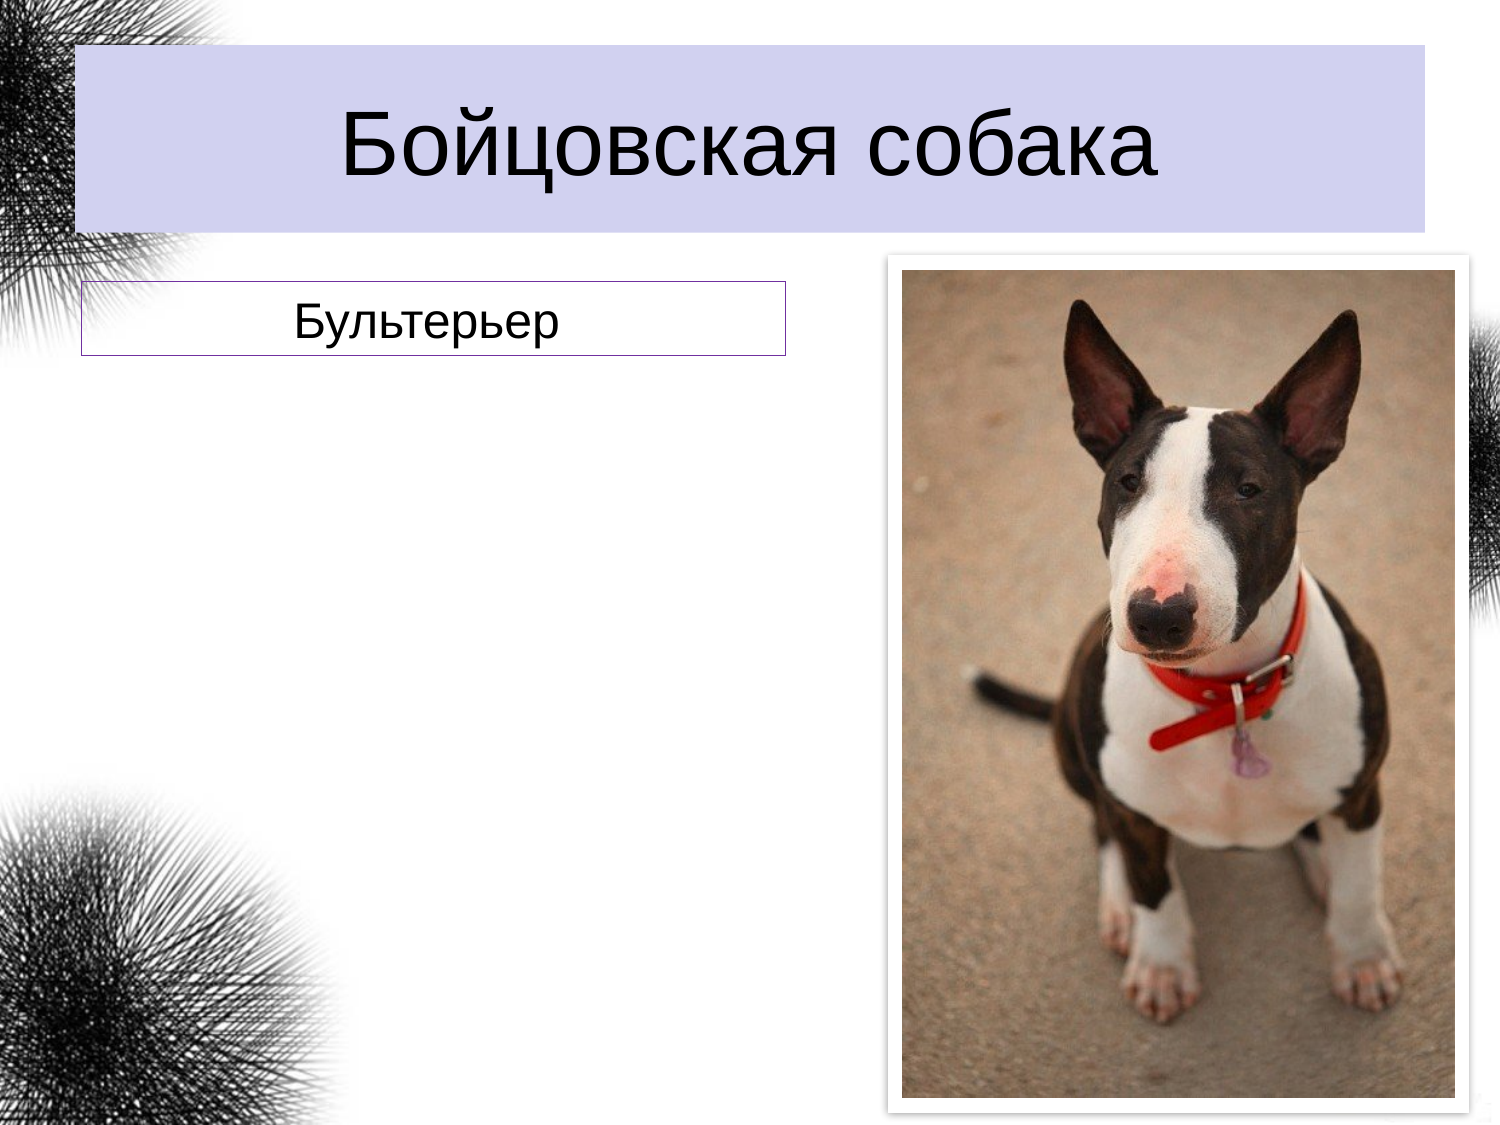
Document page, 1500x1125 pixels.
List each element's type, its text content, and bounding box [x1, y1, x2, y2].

text_box Бультерьер [81, 281, 786, 356]
picture [0, 0, 1500, 1125]
title Бойцовская собака [75, 45, 1425, 233]
